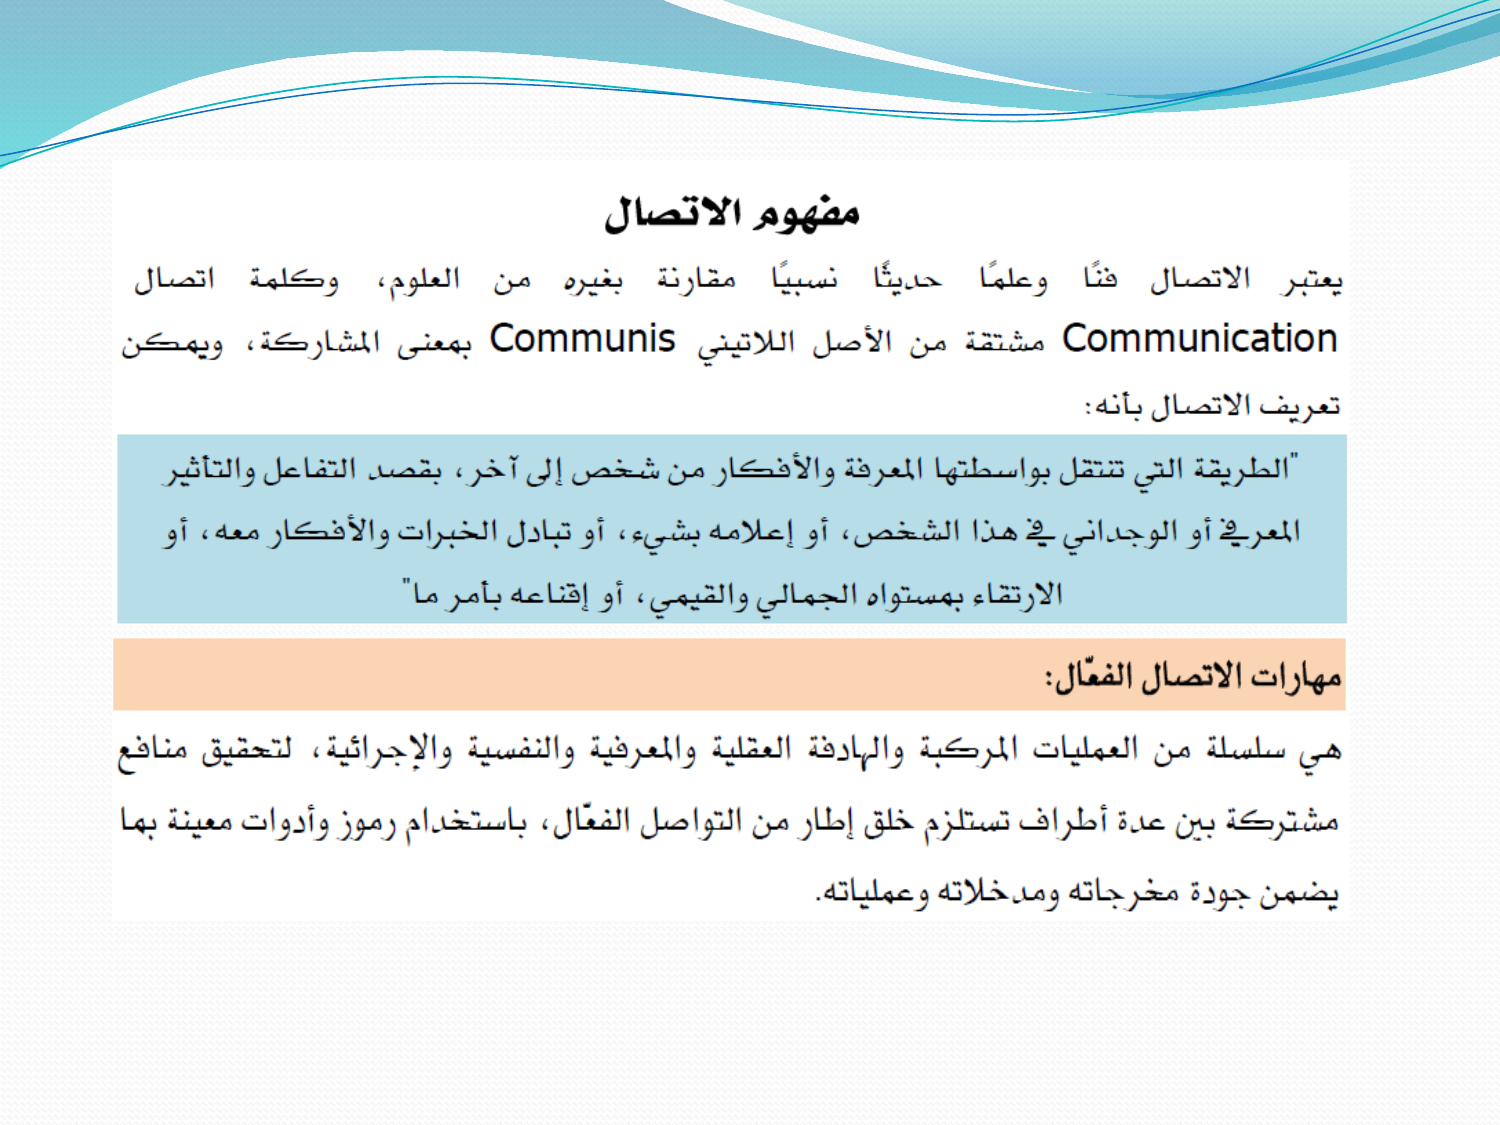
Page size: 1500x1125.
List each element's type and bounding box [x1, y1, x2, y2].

text_box [112, 160, 1351, 921]
